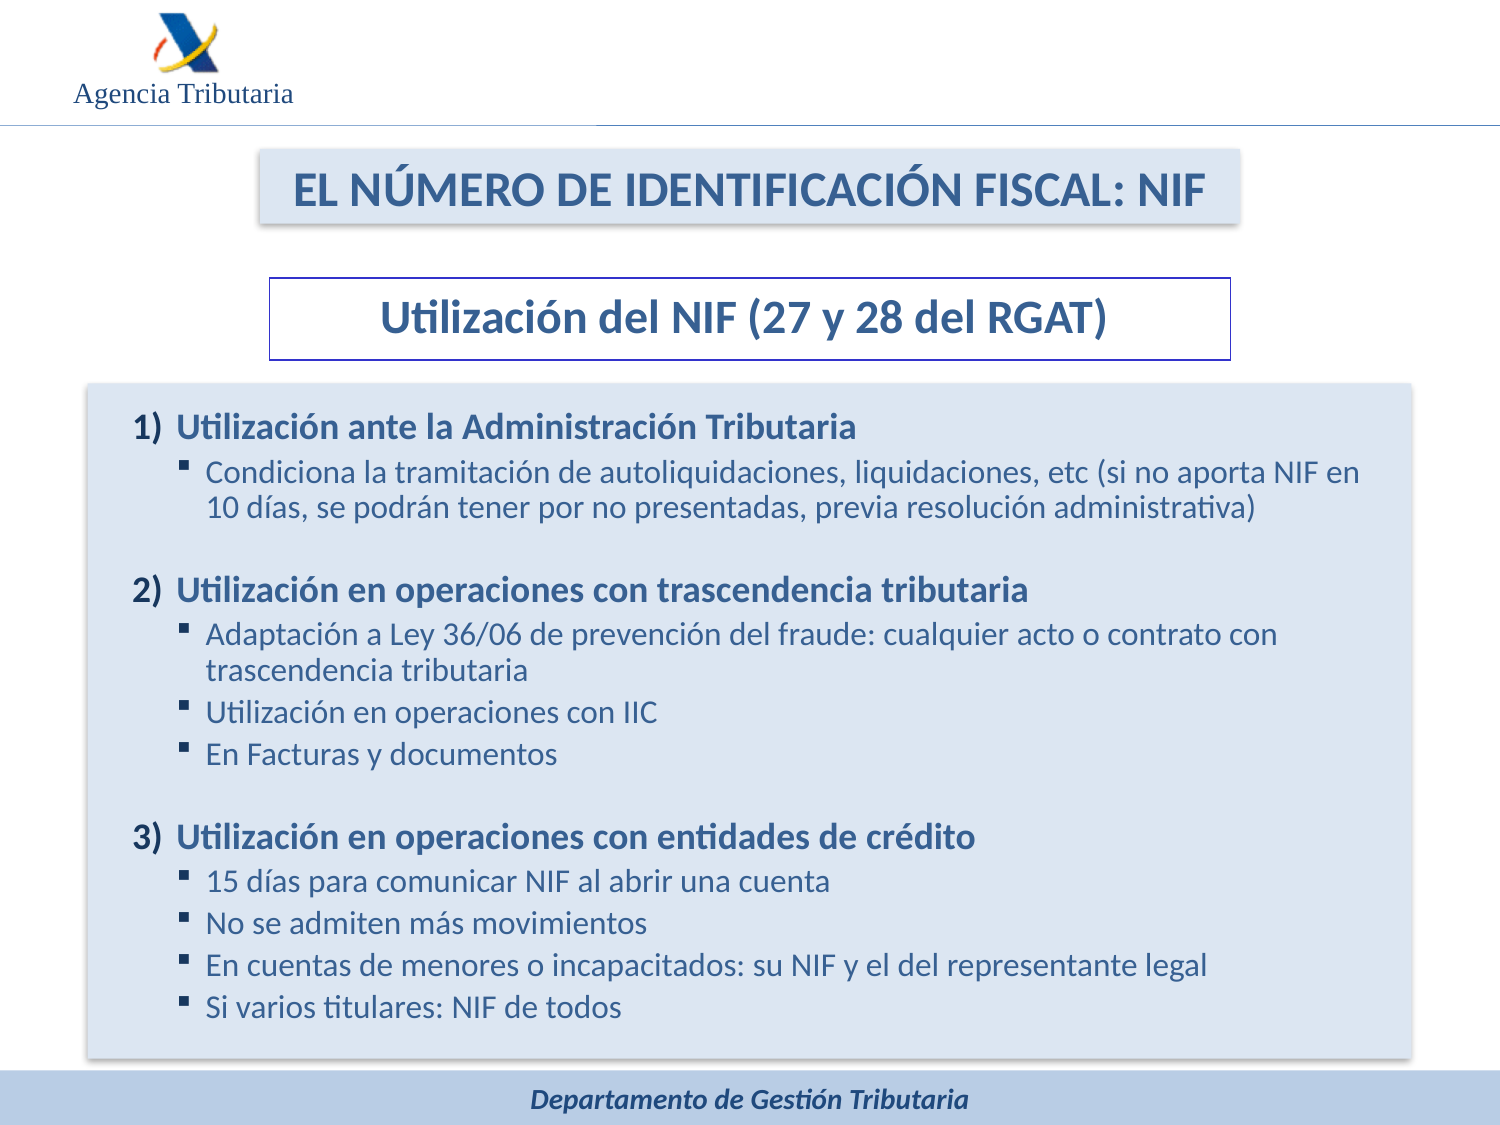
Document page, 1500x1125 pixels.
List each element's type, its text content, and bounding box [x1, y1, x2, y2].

text_box Utilización del NIF (27 y 28 del RGAT) [269, 277, 1231, 360]
text_box [87, 383, 1412, 1059]
picture [155, 14, 219, 72]
list Utilización ante la Administración Tributaria Condiciona la tramitación de autoliquidaciones, liquidaciones, etc (si no aporta NIF en 10 días, se podrán tener por no presentadas, previa resolución administrativa) Utilización en operaciones con trascendencia tributaria Adaptación a Ley 36/06 de prevención del fraude: cualquier acto o contrato con trascendencia tributaria Utilización en operaciones con IIC En Facturas y documentos Utilización en operaciones con entidades de crédito 15 días para comunicar NIF al abrir una cuenta No se admiten más movimientos En cuentas de menores o incapacitados: su NIF y el del representante legal Si varios titulares: NIF de todos [117, 399, 1393, 1040]
text_box EL NÚMERO DE IDENTIFICACIÓN FISCAL: NIF [259, 148, 1241, 224]
